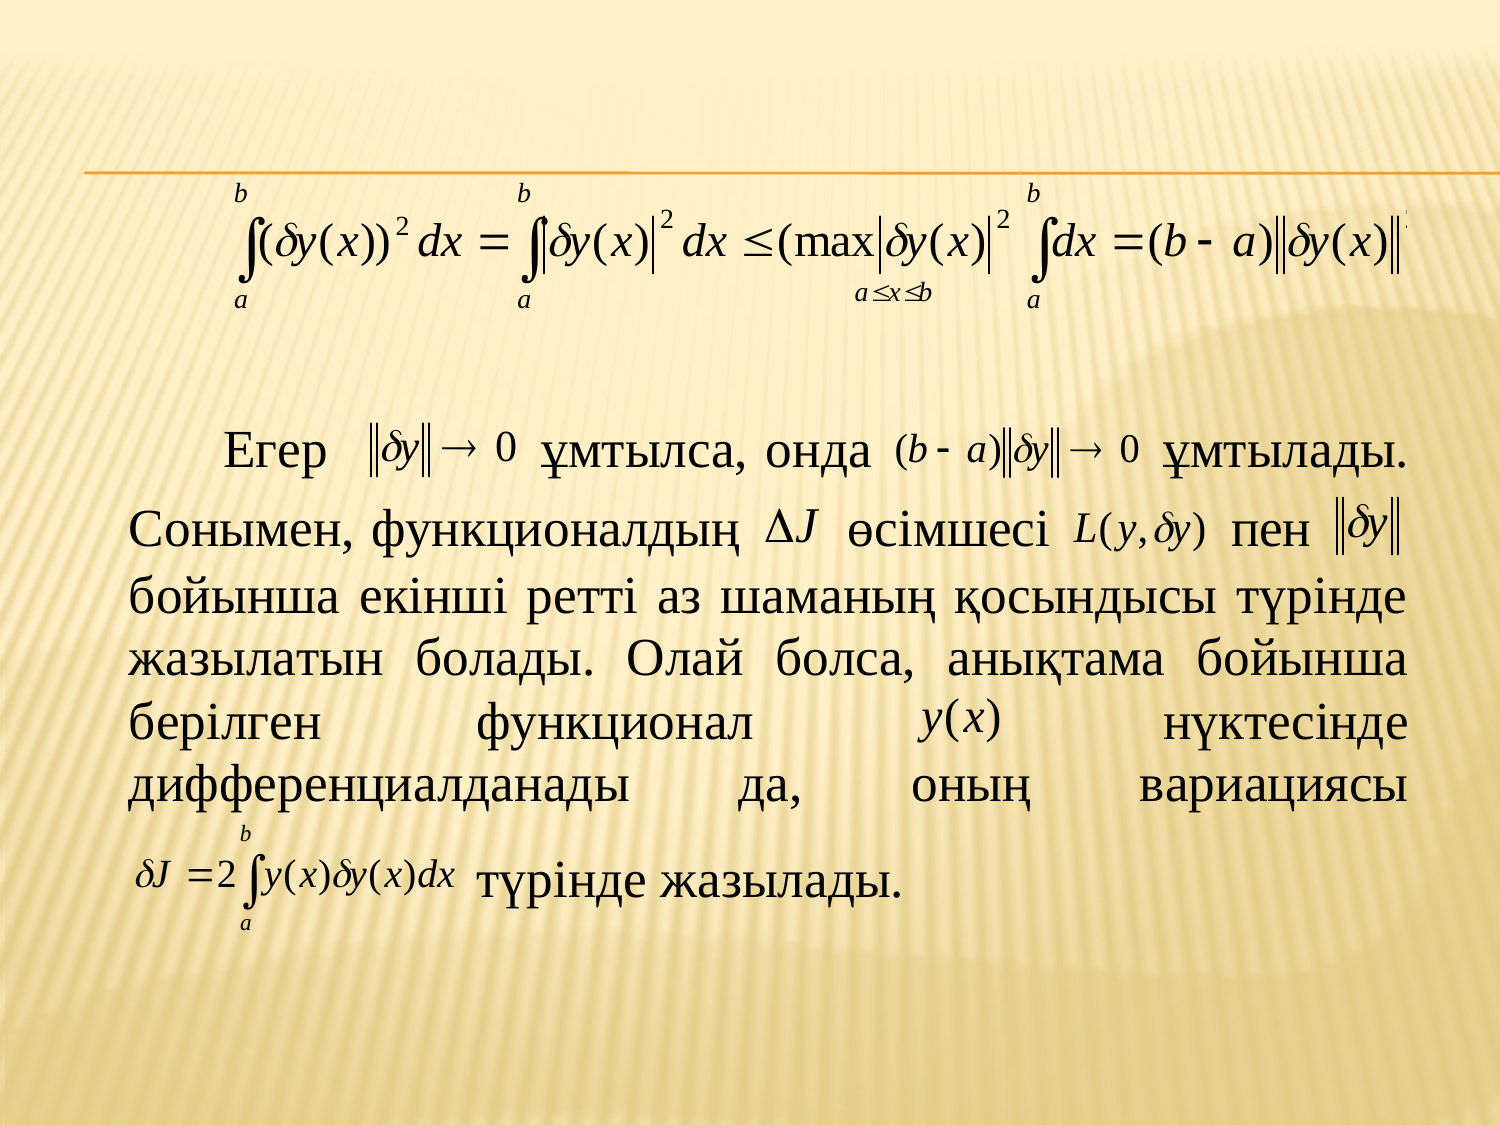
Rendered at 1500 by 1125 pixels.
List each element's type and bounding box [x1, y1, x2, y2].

text_box [128, 169, 1407, 1026]
